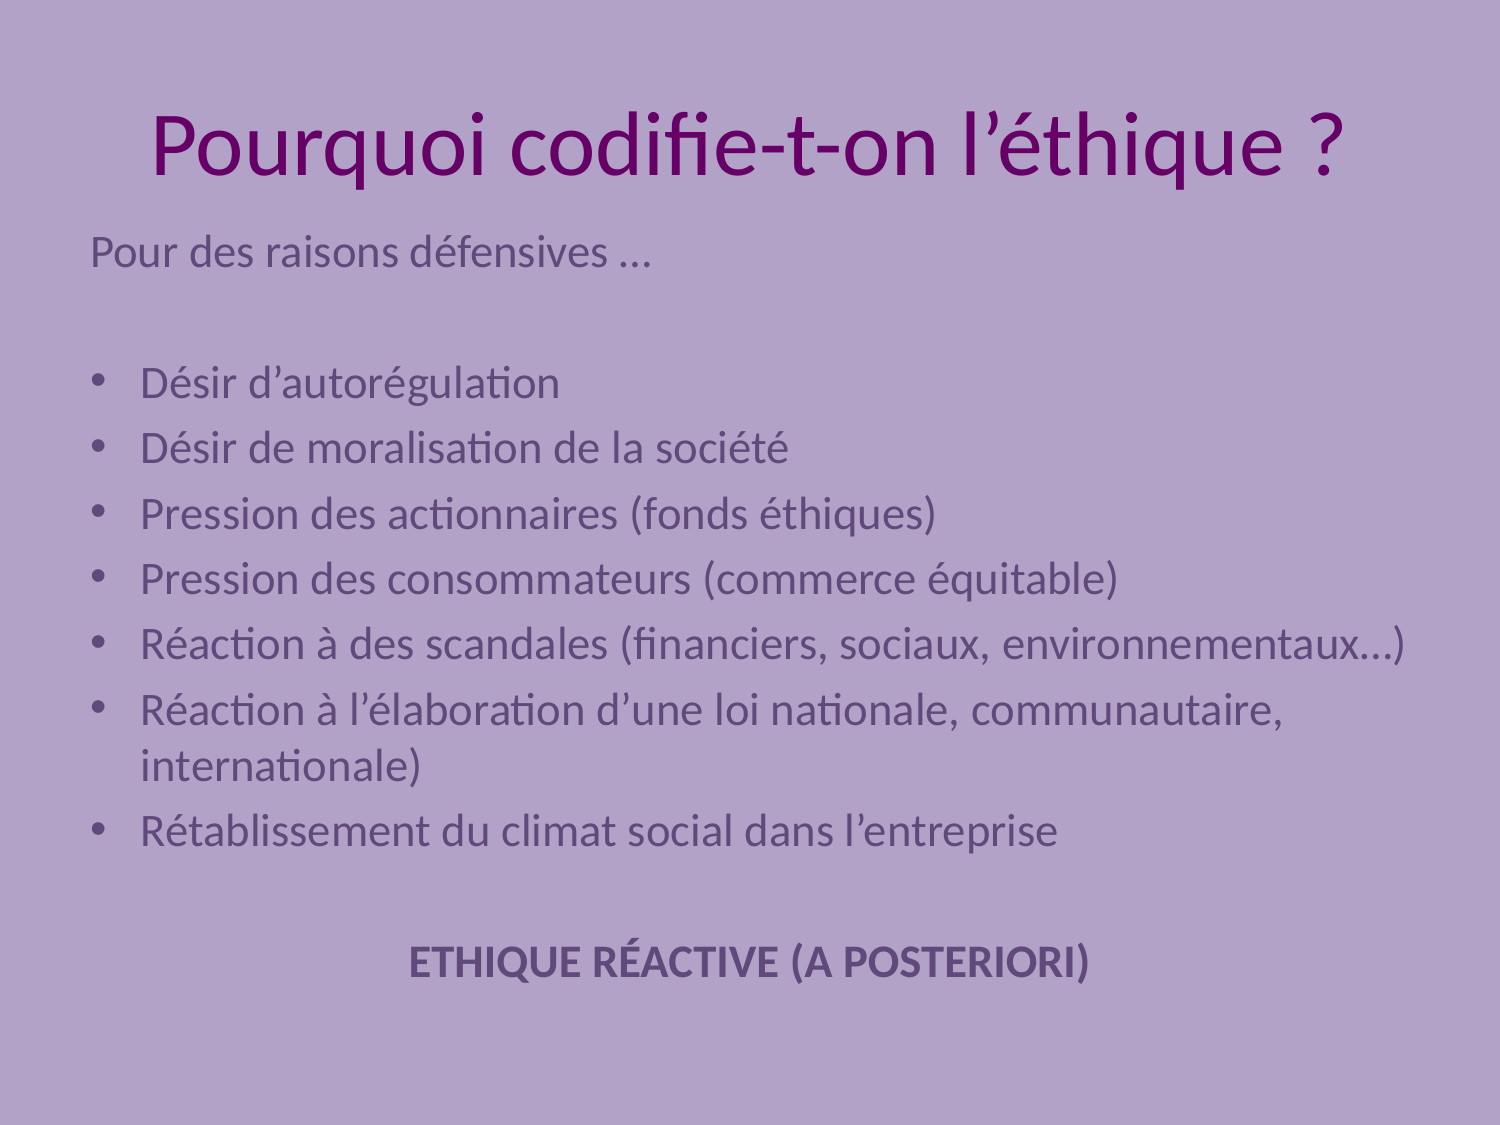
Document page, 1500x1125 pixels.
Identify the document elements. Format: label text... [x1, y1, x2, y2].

title Pourquoi codifie-t-on l’éthique ? [75, 45, 1425, 213]
list Pour des raisons défensives … Désir d’autorégulation Désir de moralisation de la société Pression des actionnaires (fonds éthiques) Pression des consommateurs (commerce équitable) Réaction à des scandales (financiers, sociaux, environnementaux…) Réaction à l’élaboration d’une loi nationale, communautaire, internationale) Rétablissement du climat social dans l’entreprise ETHIQUE RÉACTIVE (A POSTERIORI) [75, 213, 1425, 1005]
